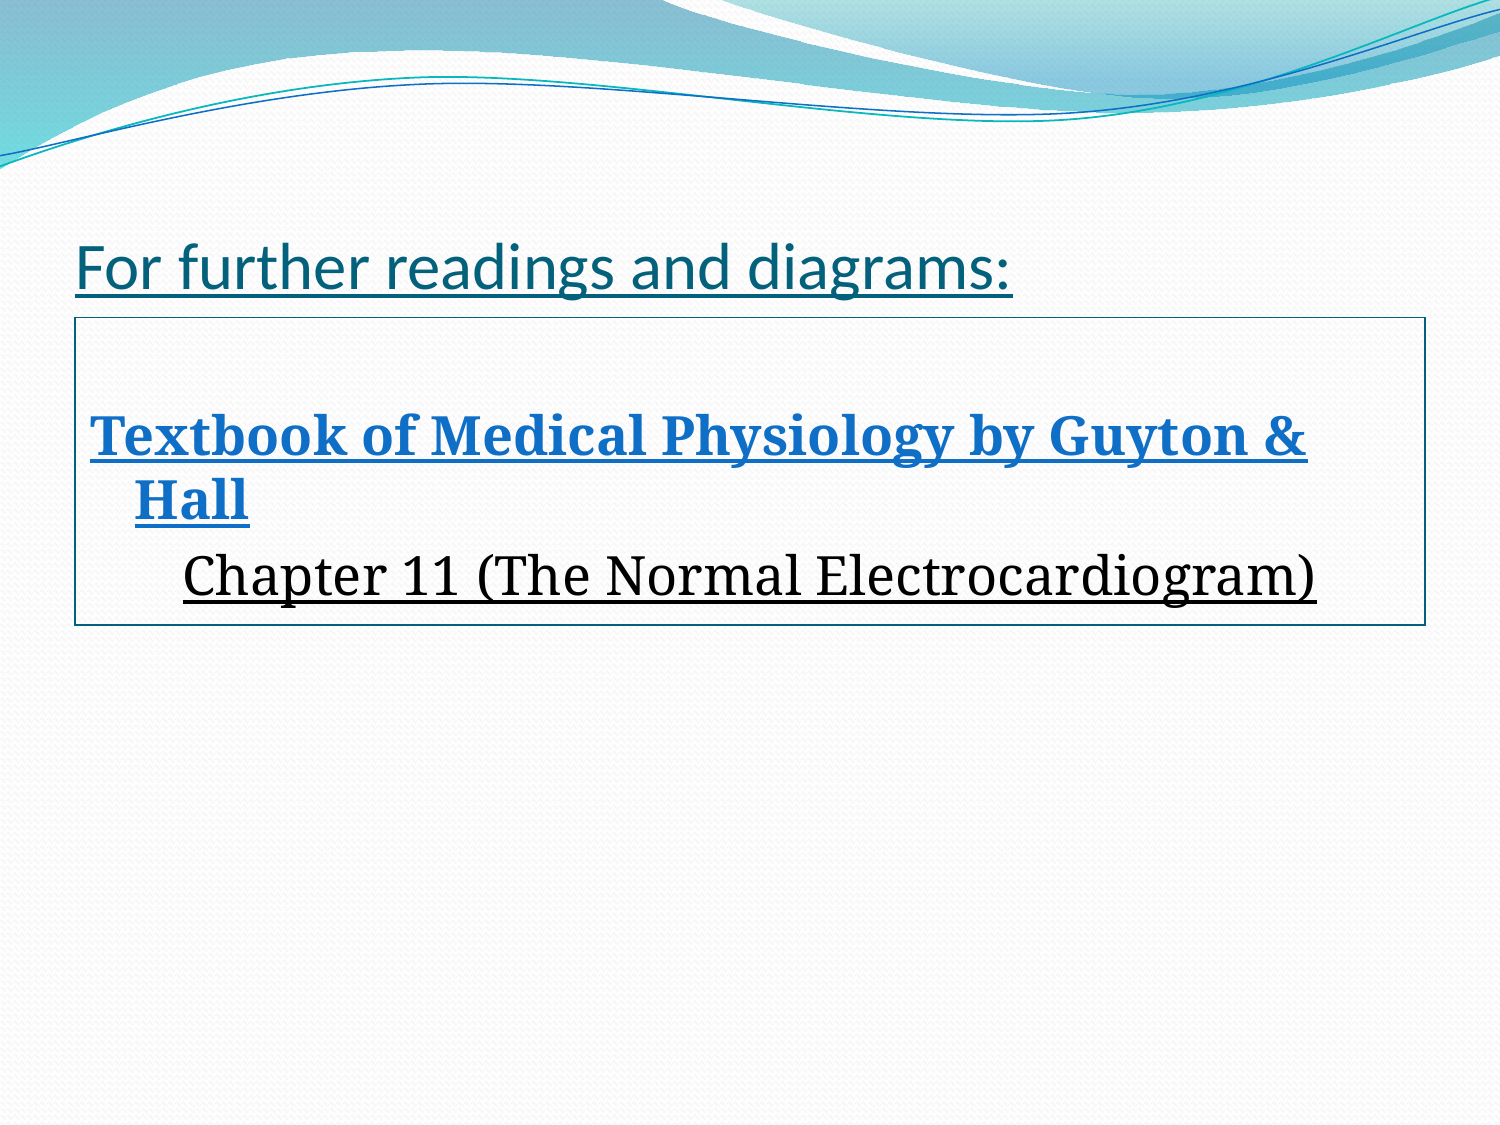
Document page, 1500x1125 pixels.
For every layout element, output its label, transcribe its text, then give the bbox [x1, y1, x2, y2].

title For further readings and diagrams: [74, 115, 1426, 304]
list Textbook of Medical Physiology by Guyton & Hall Chapter 11 (The Normal Electrocardiogram) [74, 317, 1426, 626]
